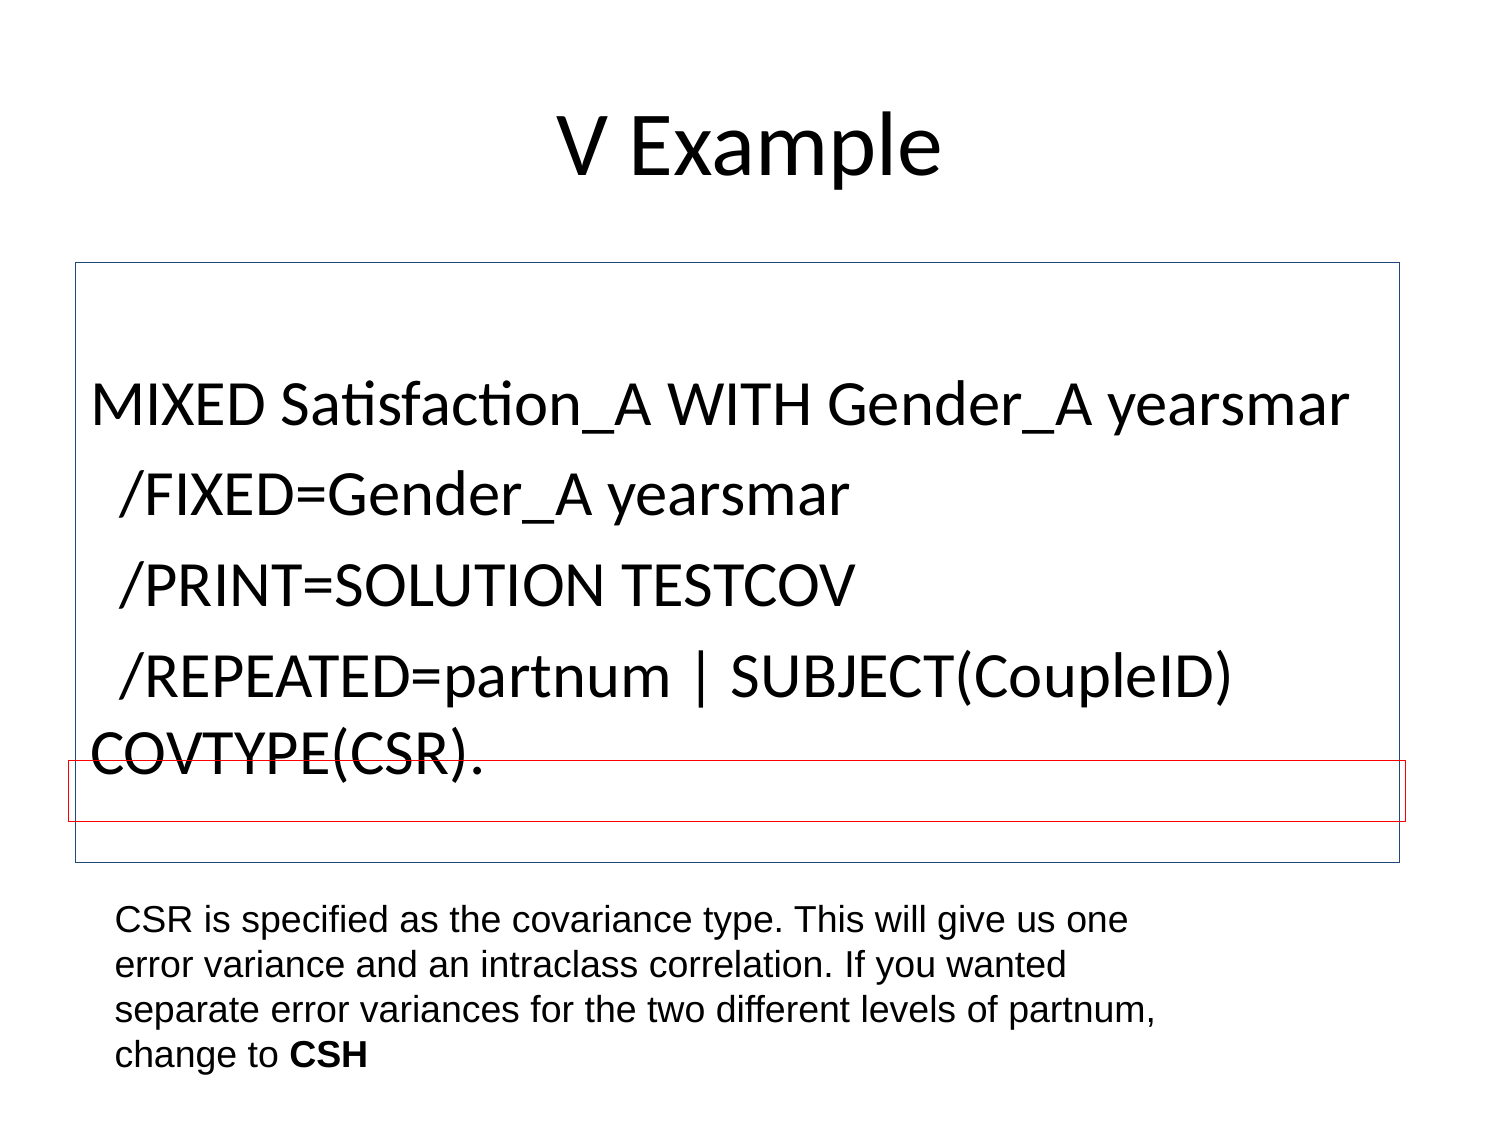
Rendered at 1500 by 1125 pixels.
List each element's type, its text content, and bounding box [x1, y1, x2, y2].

list MIXED Satisfaction_A WITH Gender_A yearsmar /FIXED=Gender_A yearsmar /PRINT=SOLUTION TESTCOV /REPEATED=partnum | SUBJECT(CoupleID) COVTYPE(CSR). [75, 822, 1400, 863]
title V Example [75, 45, 1425, 233]
list MIXED Satisfaction_A WITH Gender_A yearsmar /FIXED=Gender_A yearsmar /PRINT=SOLUTION TESTCOV /REPEATED=partnum | SUBJECT(CoupleID) COVTYPE(CSR). [75, 262, 1400, 760]
text_box CSR is specified as the covariance type. This will give us one error variance and an intraclass correlation. If you wanted separate error variances for the two different levels of partnum, change to CSH [99, 887, 1225, 1083]
text_box [68, 760, 1406, 822]
